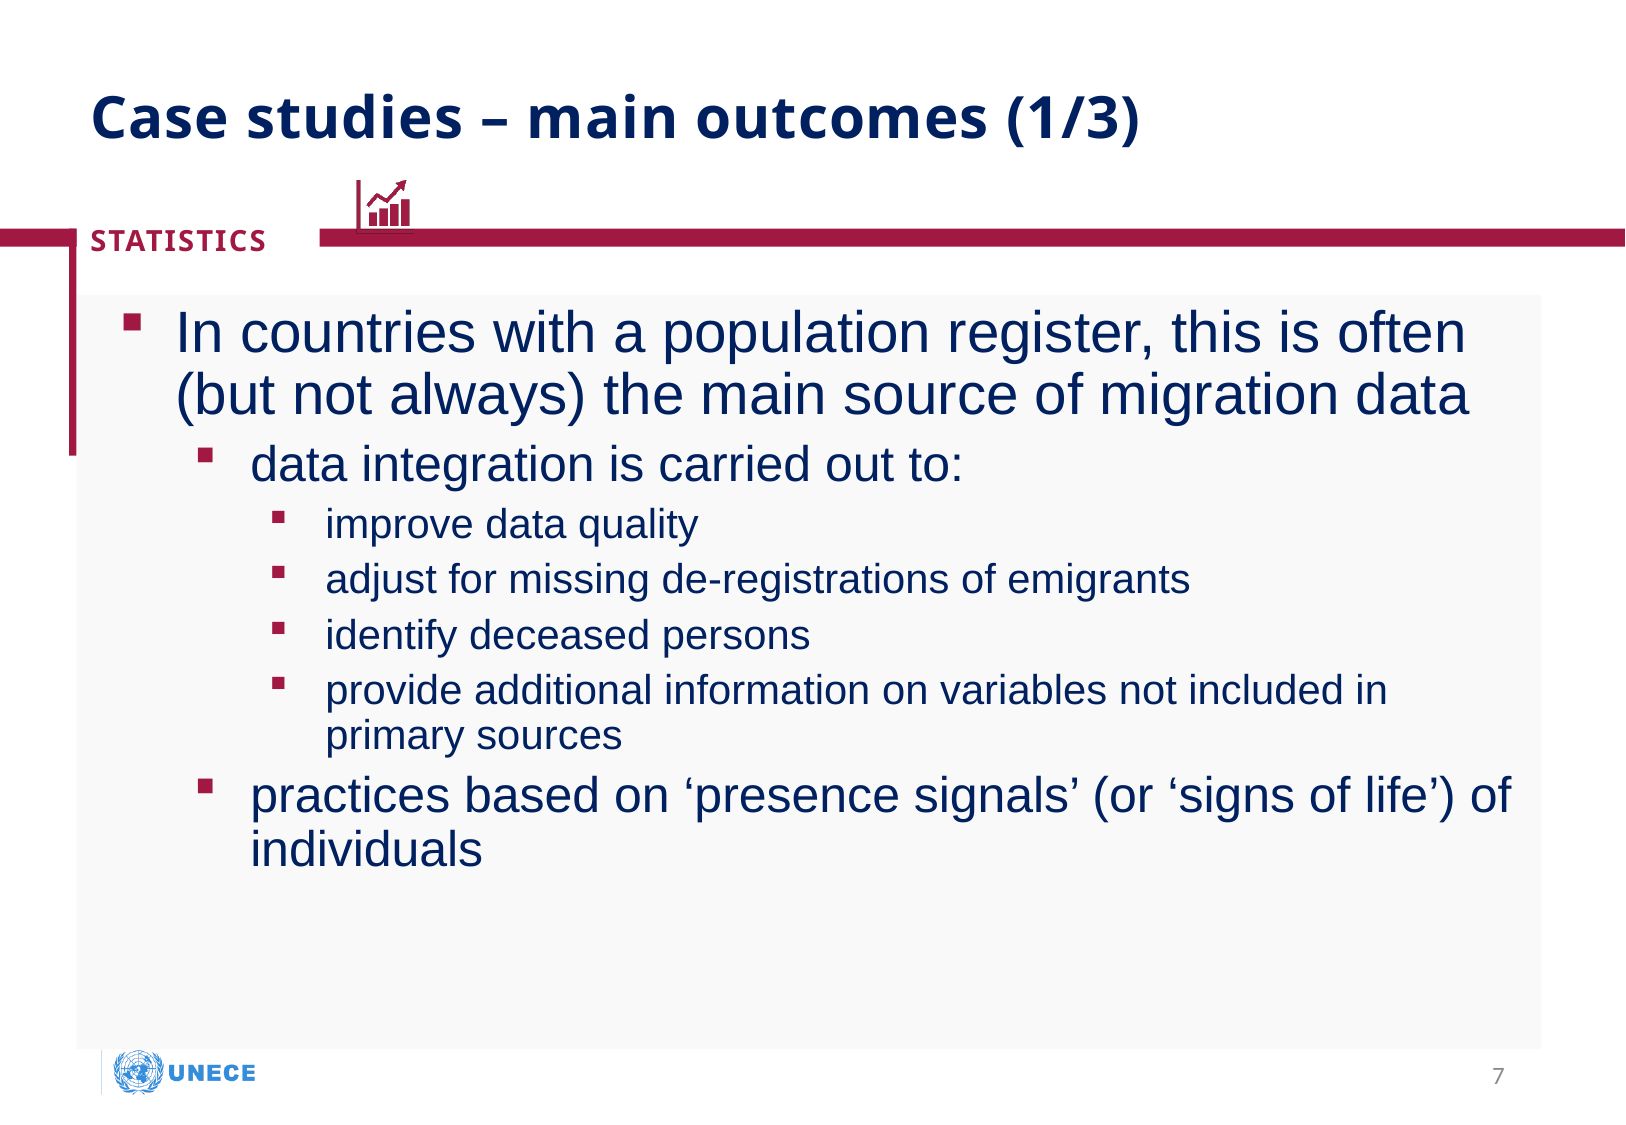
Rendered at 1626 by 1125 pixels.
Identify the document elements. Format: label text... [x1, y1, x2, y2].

text_box Case studies – main outcomes (1/3) [75, 34, 1555, 178]
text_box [0, 178, 1625, 1106]
